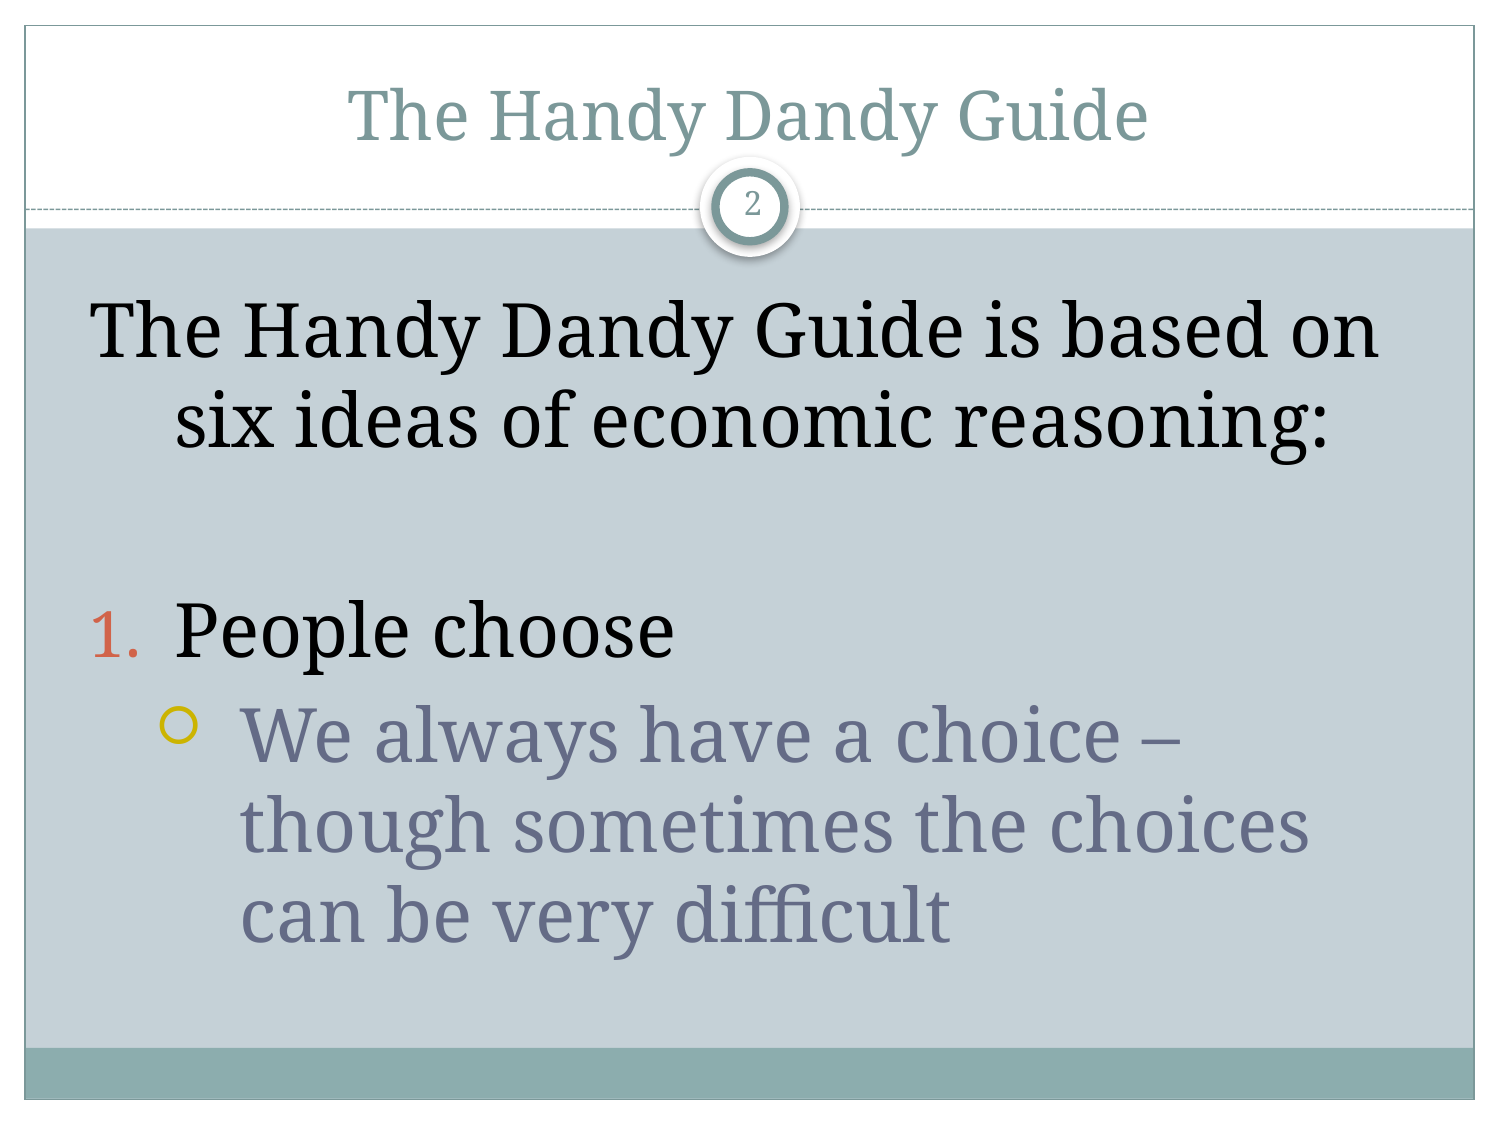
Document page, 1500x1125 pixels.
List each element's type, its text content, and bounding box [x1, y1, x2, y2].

slide_number 2 [715, 168, 791, 241]
title The Handy Dandy Guide [49, 37, 1450, 162]
list The Handy Dandy Guide is based on six ideas of economic reasoning: People choose We always have a choice – though sometimes the choices can be very difficult [75, 275, 1425, 1080]
